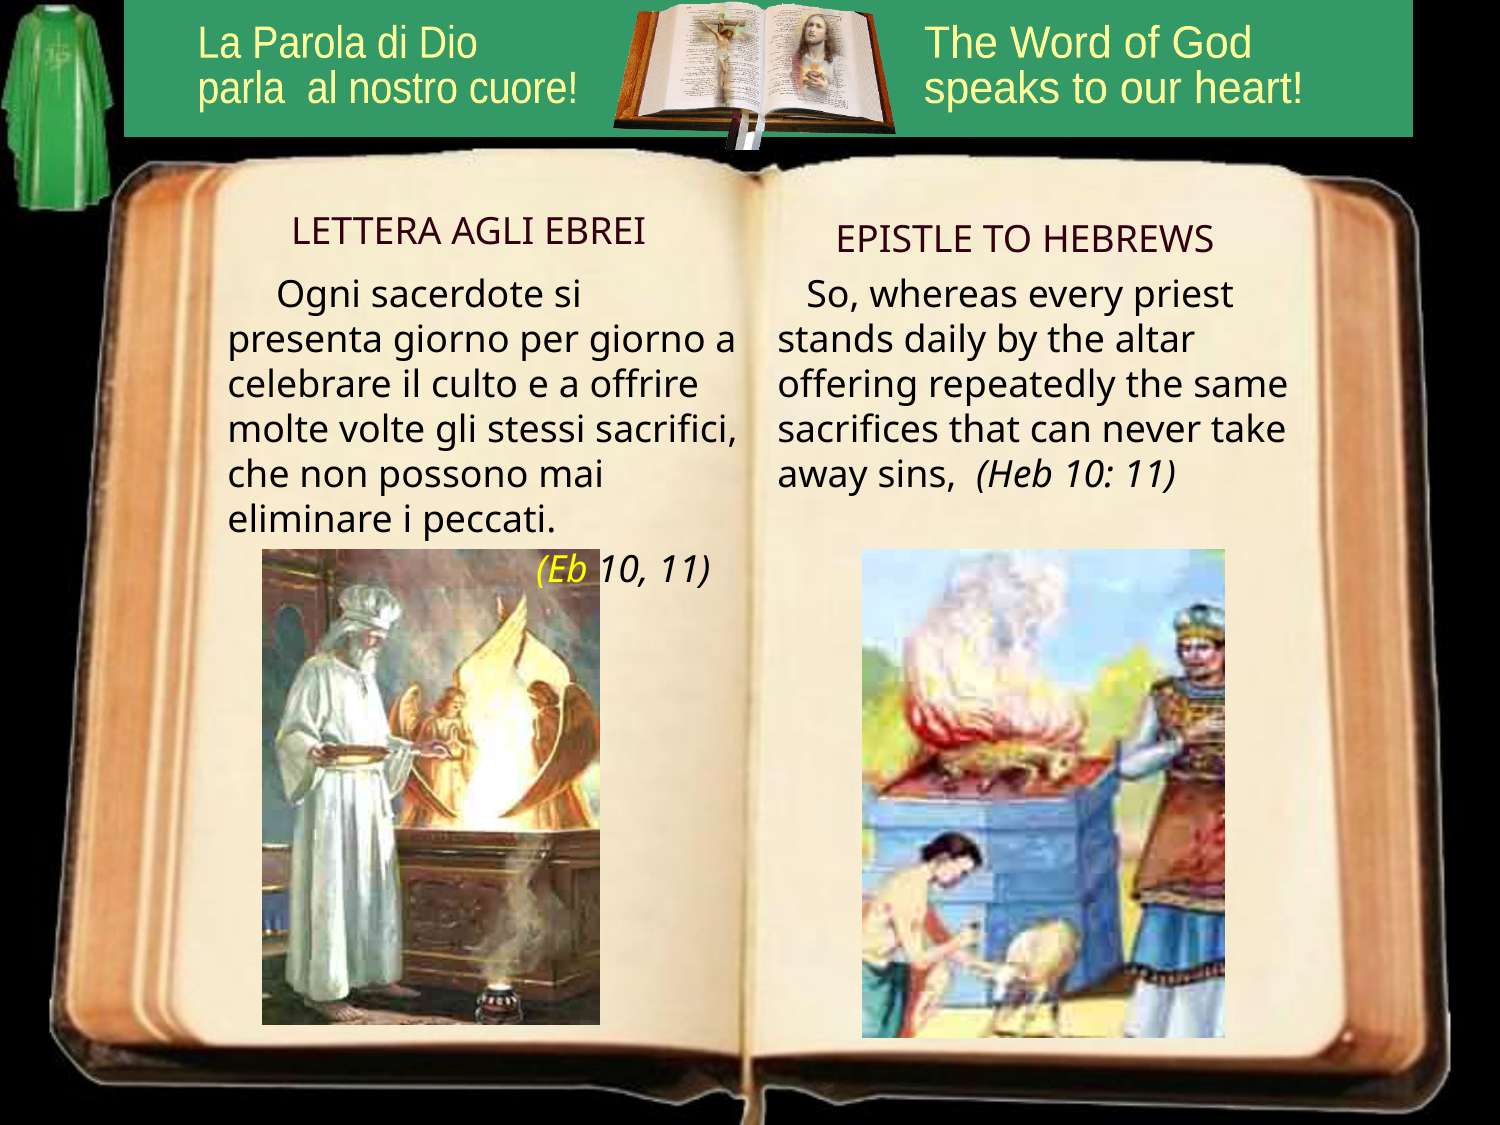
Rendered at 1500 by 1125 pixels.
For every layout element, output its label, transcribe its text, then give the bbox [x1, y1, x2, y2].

text_box LETTERA AGLI EBREI [212, 199, 725, 260]
text_box Ogni sacerdote si presenta giorno per giorno a celebrare il culto e a offrire molte volte gli stessi sacrifici, che non possono mai eliminare i peccati. [212, 262, 763, 593]
text_box (Eb 10, 11) [521, 537, 726, 598]
text_box [900, 0, 1413, 137]
text_box So, whereas every priest stands daily by the altar offering repeatedly the same sacrifices that can never take away sins, (Heb 10: 11) [762, 262, 1313, 503]
picture [0, 0, 1500, 1125]
text_box [124, 0, 599, 137]
title EPISTLE TO HEBREWS [687, 200, 1363, 275]
